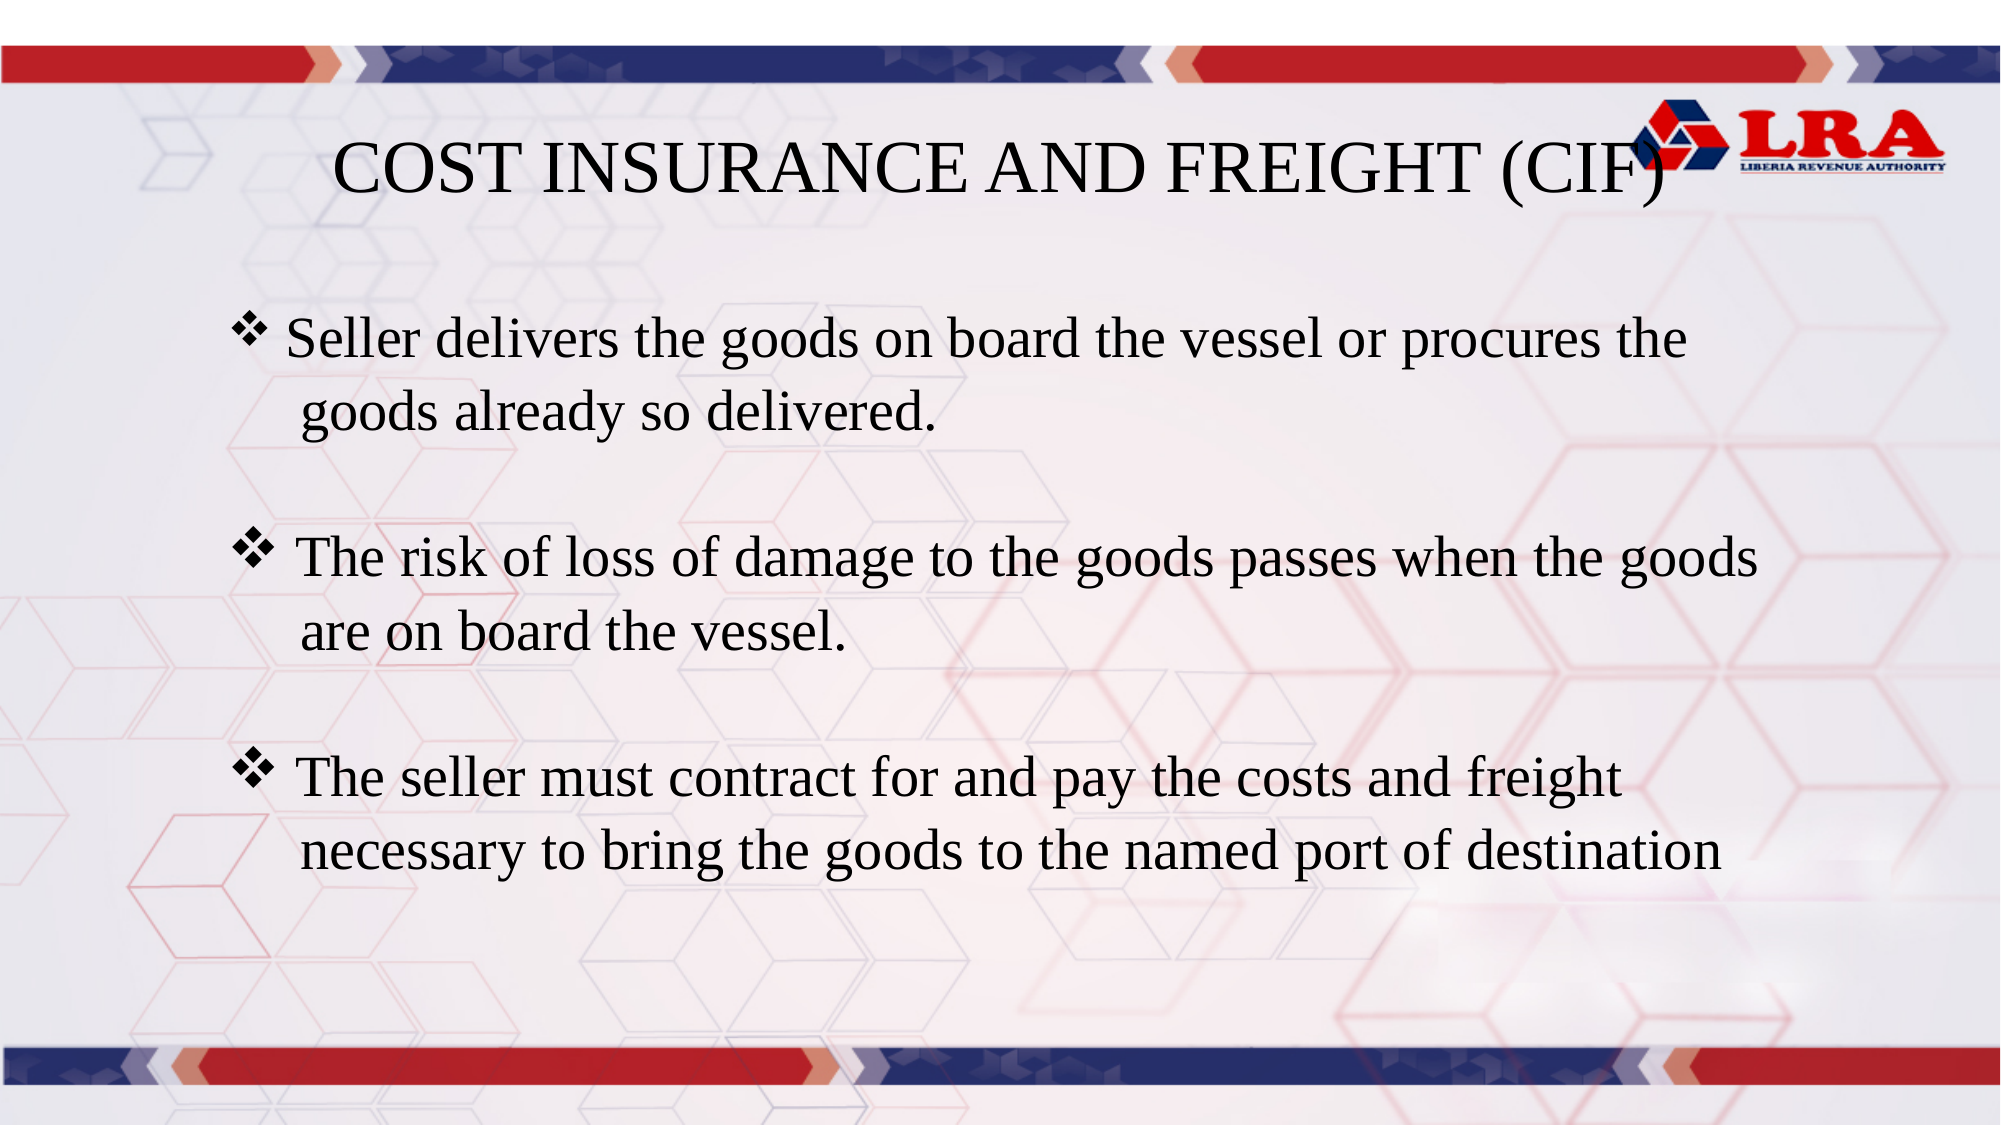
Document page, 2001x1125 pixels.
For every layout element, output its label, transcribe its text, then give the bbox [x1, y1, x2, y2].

title COST INSURANCE AND FREIGHT (CIF) [137, 59, 1863, 278]
picture [0, 0, 2001, 1125]
list Seller delivers the goods on board the vessel or procures the goods already so delivered. The risk of loss of damage to the goods passes when the goods are on board the vessel. The seller must contract for and pay the costs and freight necessary to bring the goods to the named port of destination [137, 299, 1863, 1014]
